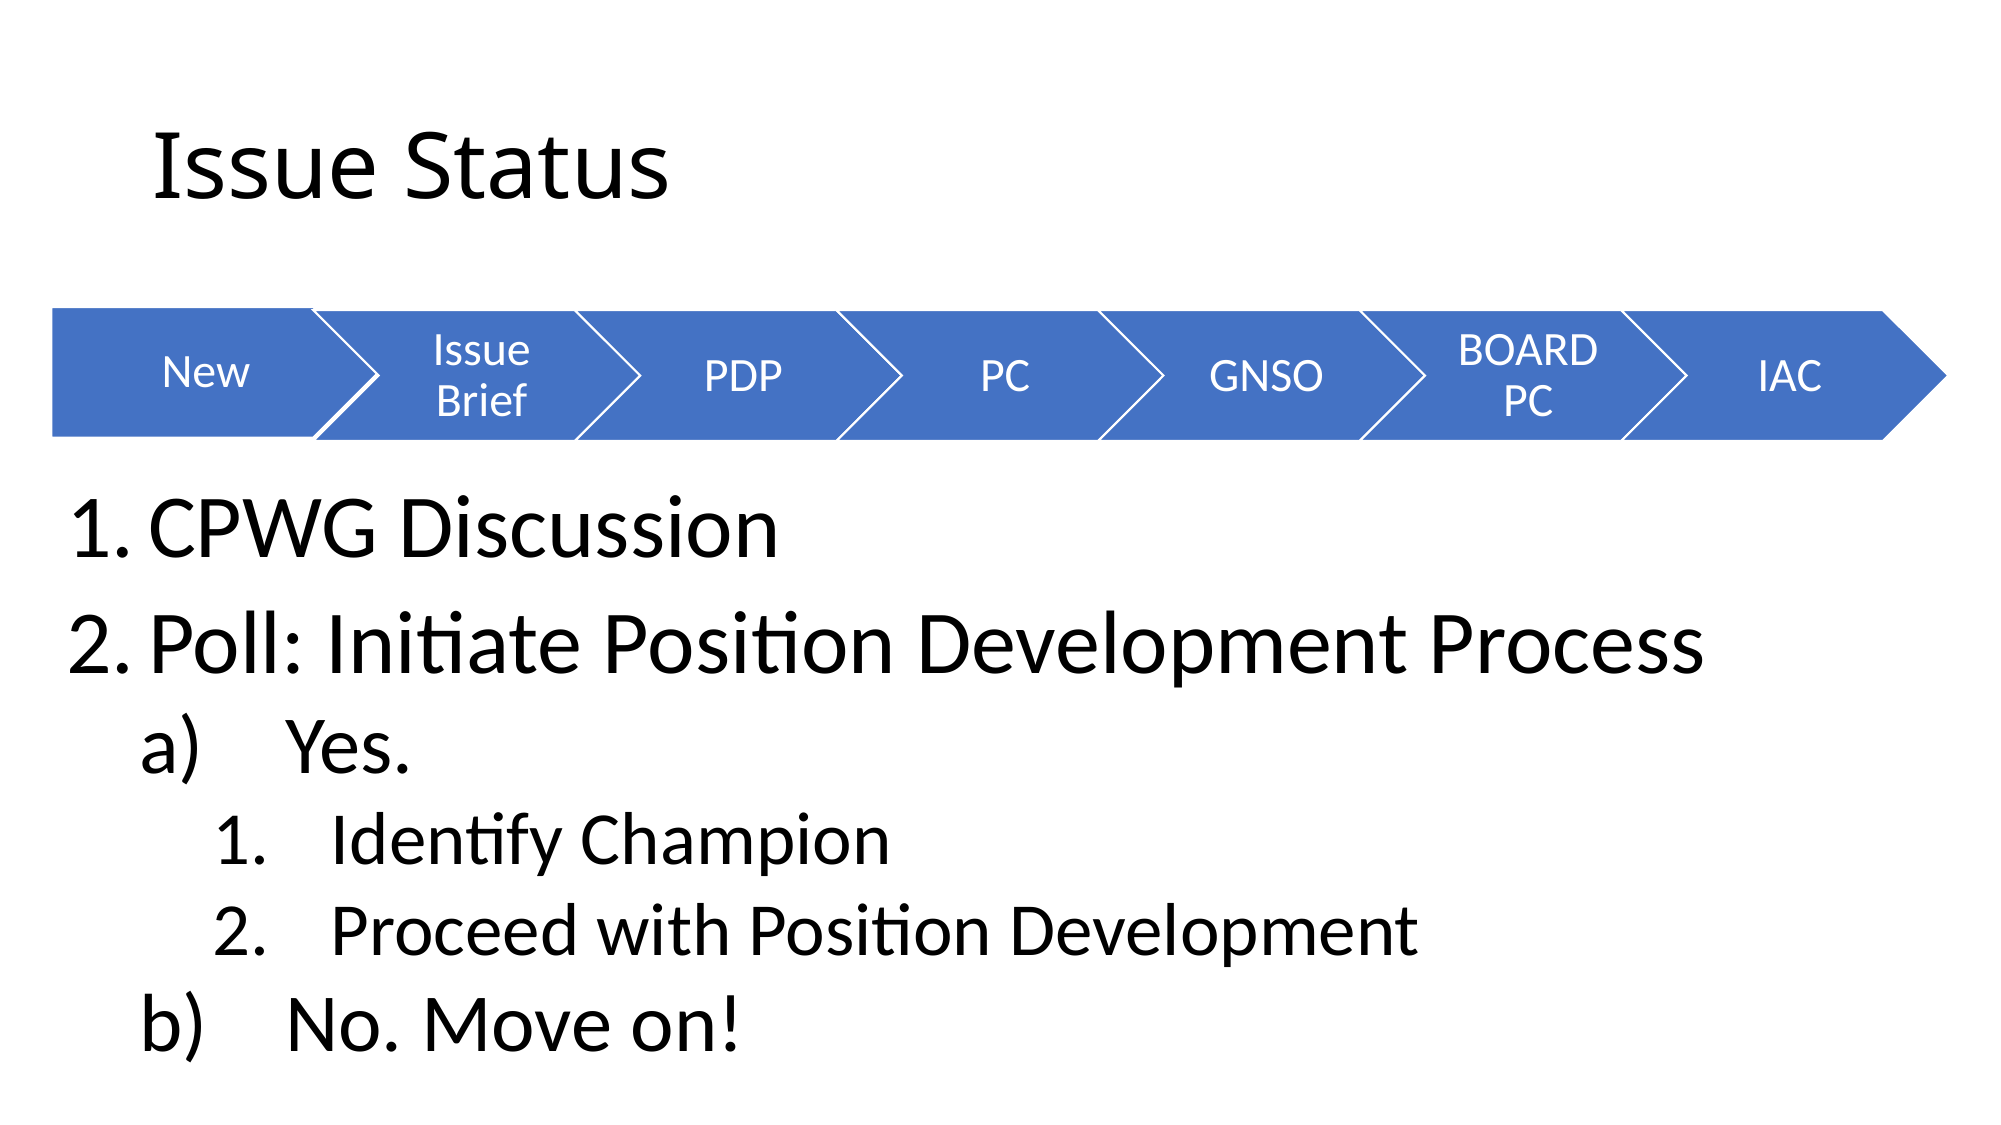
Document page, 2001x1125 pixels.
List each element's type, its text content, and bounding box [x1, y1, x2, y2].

text_box CPWG Discussion Poll: Initiate Position Development Process Yes. Identify Champion Proceed with Position Development No. Move on! [51, 474, 1777, 1088]
title Issue Status [137, 59, 1863, 277]
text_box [51, 277, 1949, 474]
